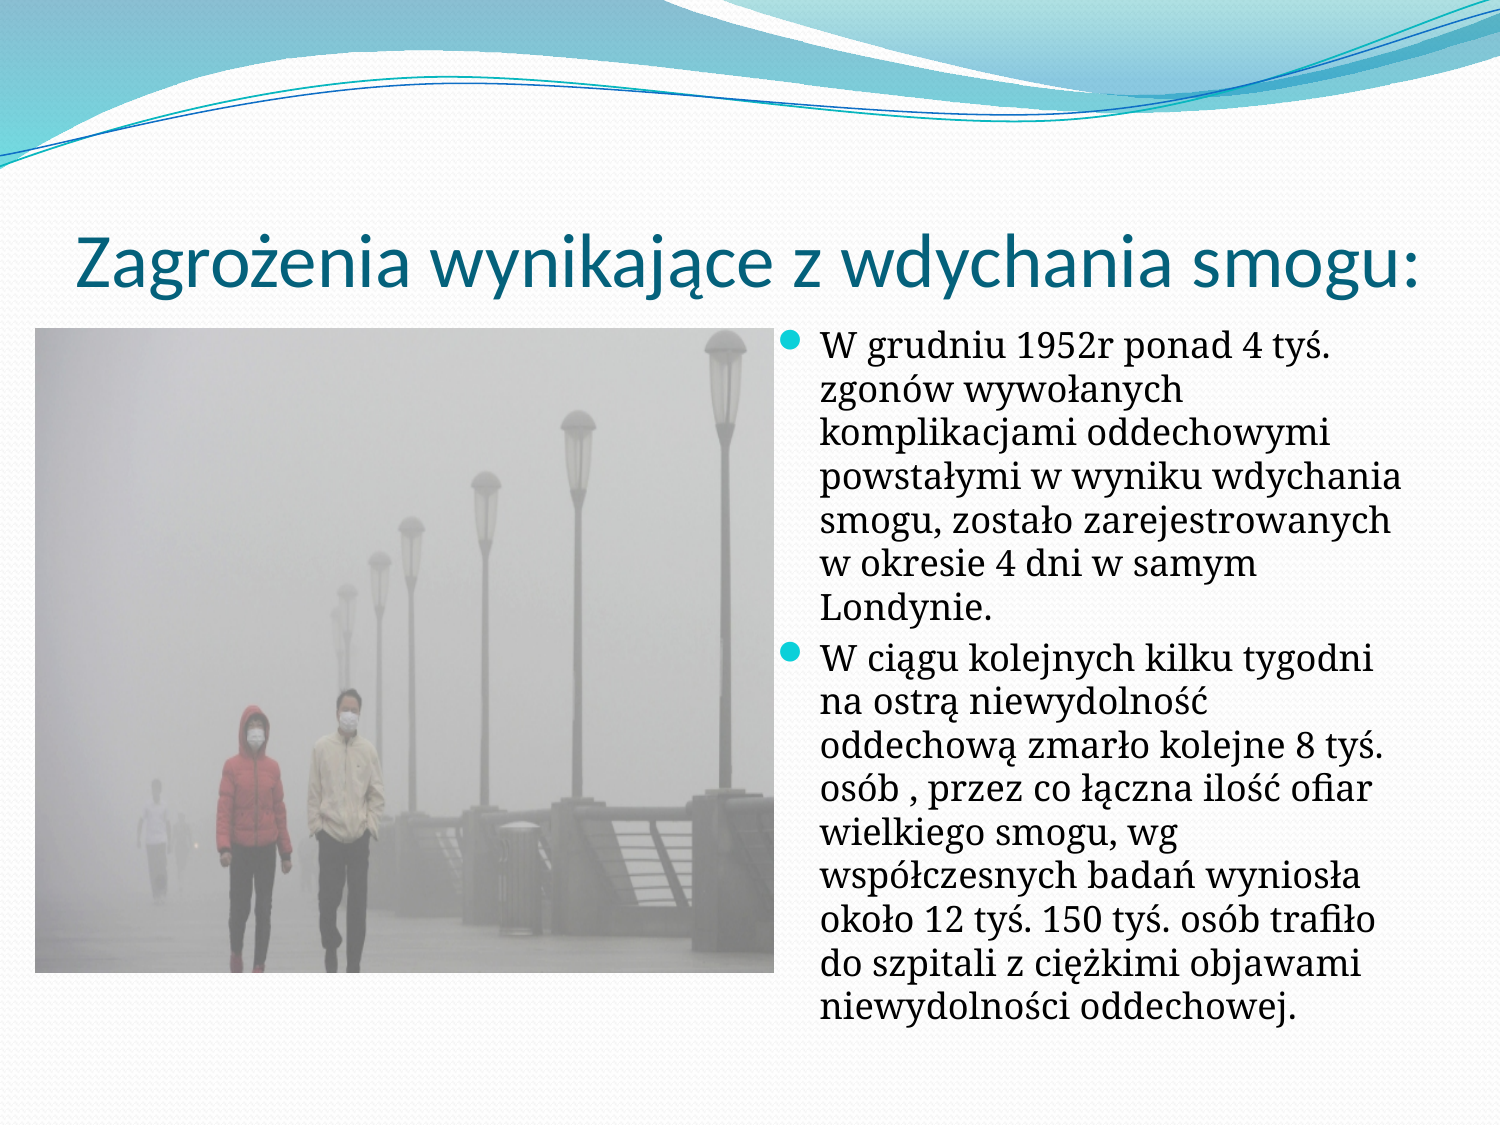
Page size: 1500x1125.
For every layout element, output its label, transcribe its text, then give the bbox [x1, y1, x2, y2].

list W grudniu 1952r ponad 4 tyś. zgonów wywołanych komplikacjami oddechowymi powstałymi w wyniku wdychania smogu, zostało zarejestrowanych w okresie 4 dni w samym Londynie. W ciągu kolejnych kilku tygodni na ostrą niewydolność oddechową zmarło kolejne 8 tyś. osób , przez co łączna ilość ofiar wielkiego smogu, wg współczesnych badań wyniosła około 12 tyś. 150 tyś. osób trafiło do szpitali z ciężkimi objawami niewydolności oddechowej. [762, 314, 1425, 1043]
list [34, 327, 774, 973]
title Zagrożenia wynikające z wdychania smogu: [75, 115, 1425, 303]
